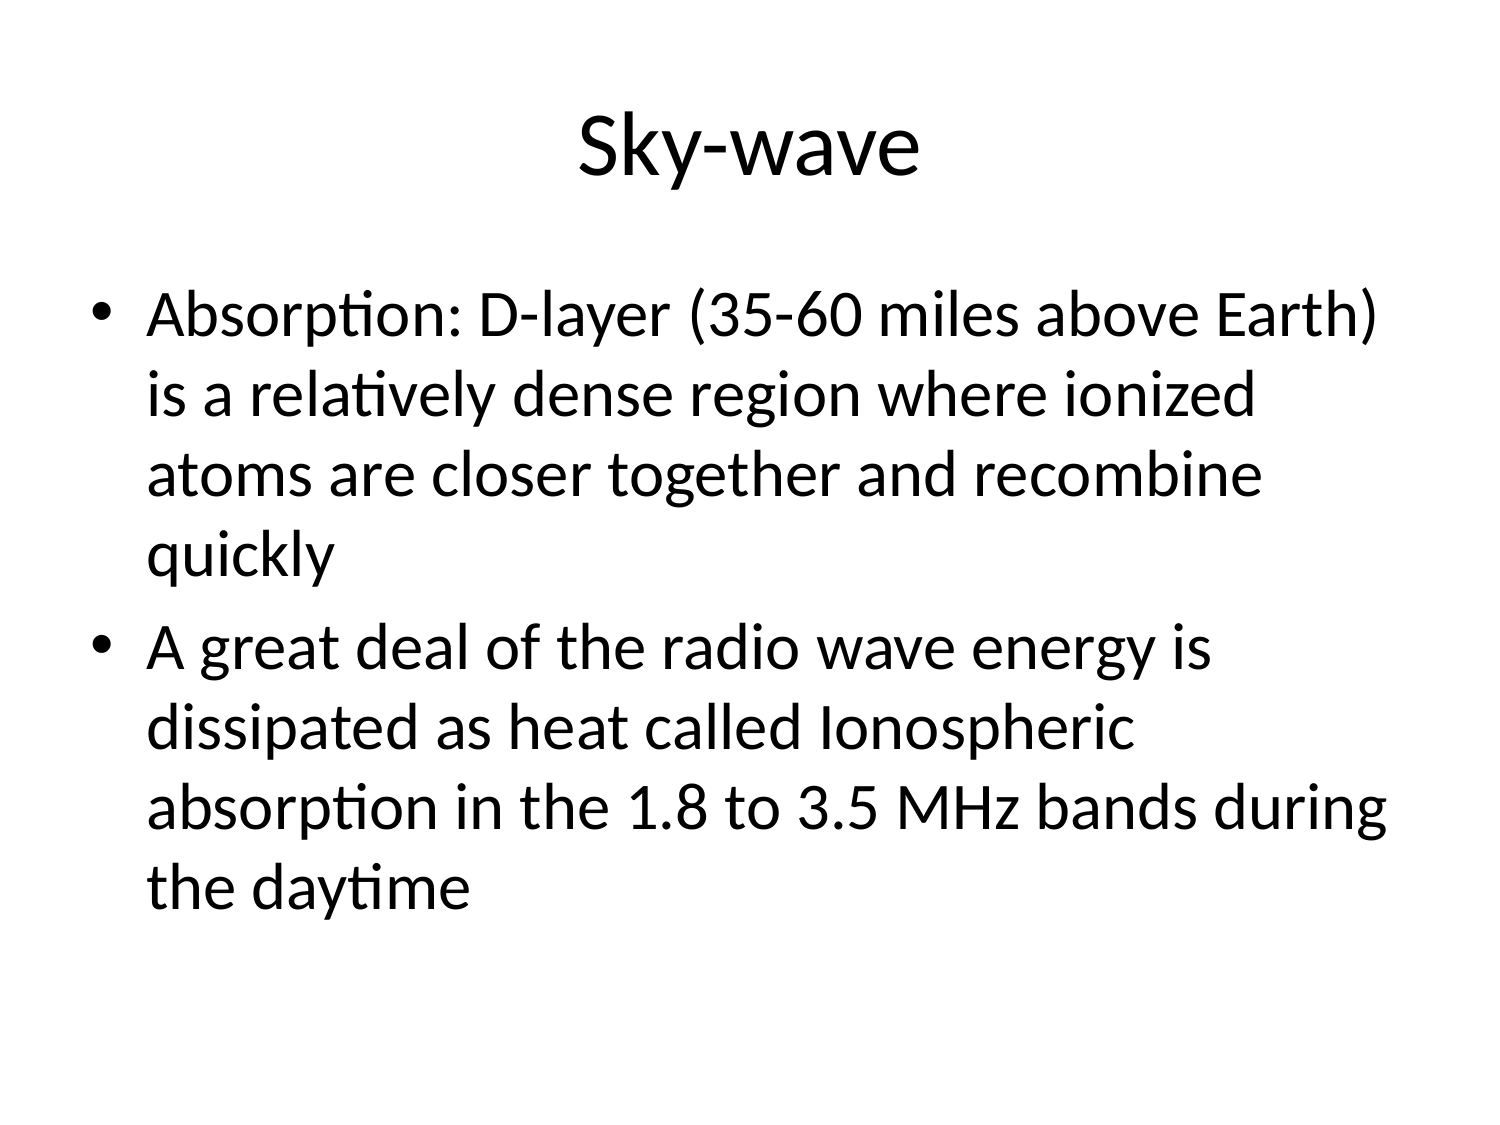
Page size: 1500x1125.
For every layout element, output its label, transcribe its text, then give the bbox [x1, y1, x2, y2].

list Absorption: D-layer (35-60 miles above Earth) is a relatively dense region where ionized atoms are closer together and recombine quickly A great deal of the radio wave energy is dissipated as heat called Ionospheric absorption in the 1.8 to 3.5 MHz bands during the daytime [75, 262, 1425, 1005]
title Sky-wave [75, 45, 1425, 233]
